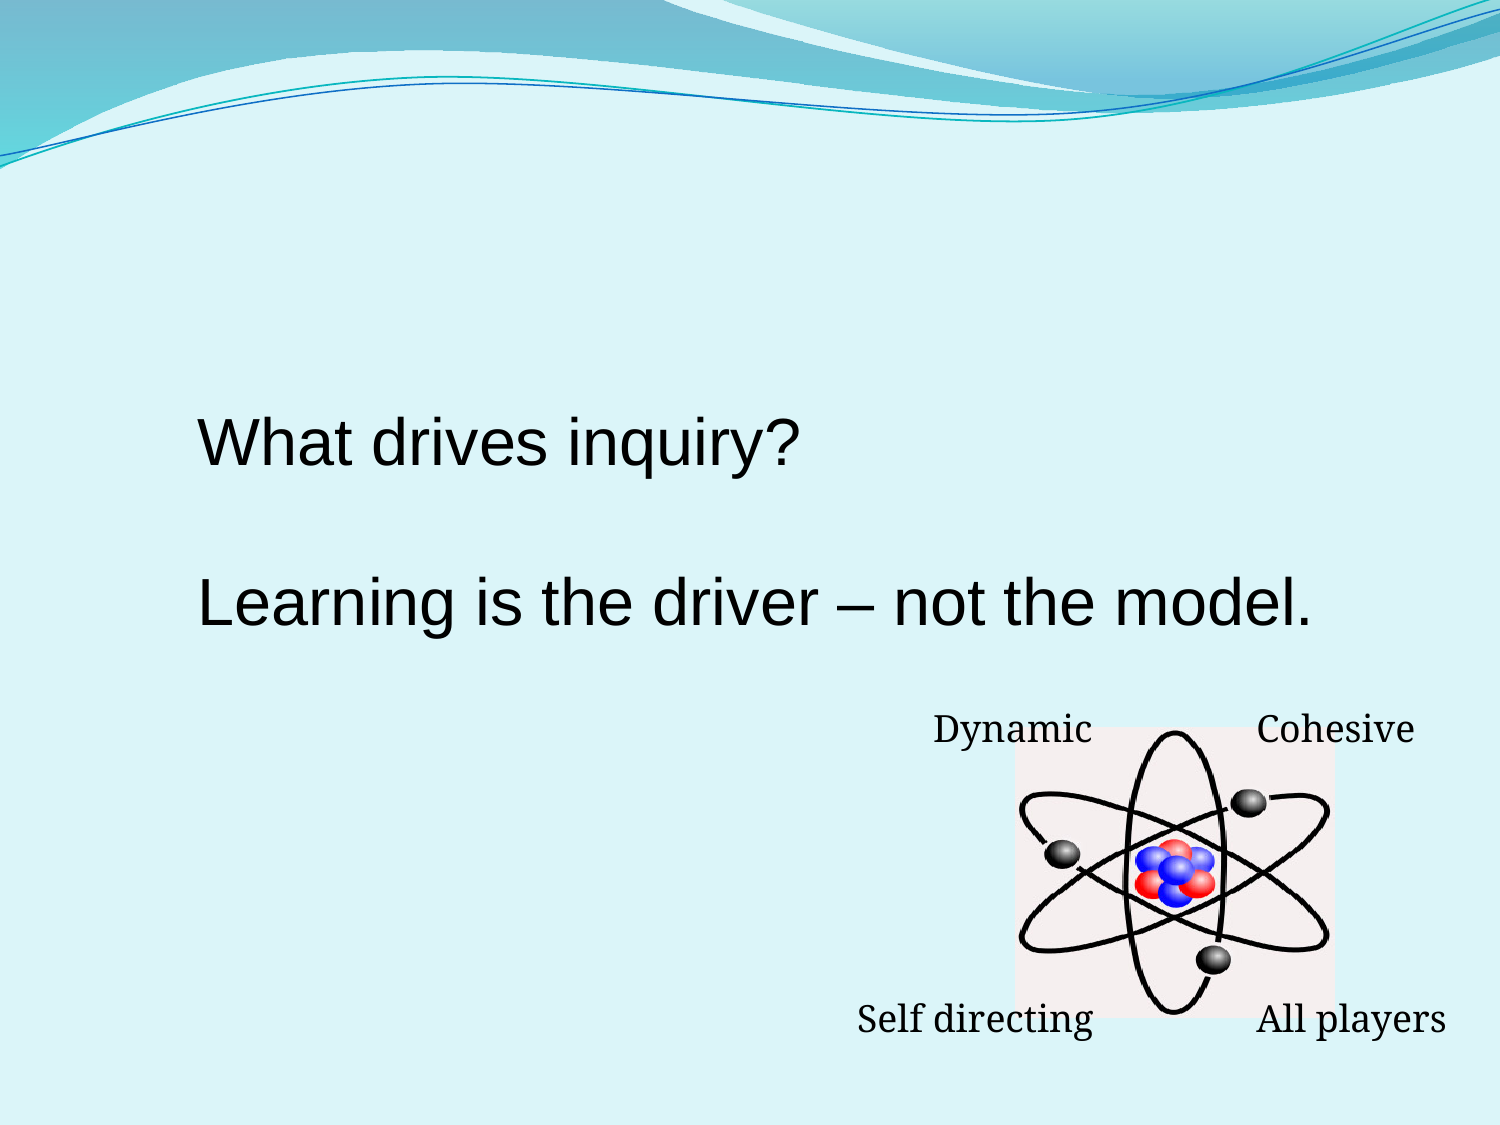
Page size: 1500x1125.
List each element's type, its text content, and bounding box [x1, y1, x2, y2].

text_box Self directing [842, 987, 1114, 1047]
text_box All players [1241, 987, 1468, 1047]
text_box Dynamic [918, 697, 1114, 758]
text_box What drives inquiry? Learning is the driver – not the model. [183, 391, 1336, 647]
text_box Cohesive [1241, 697, 1431, 758]
picture [1015, 727, 1335, 1018]
